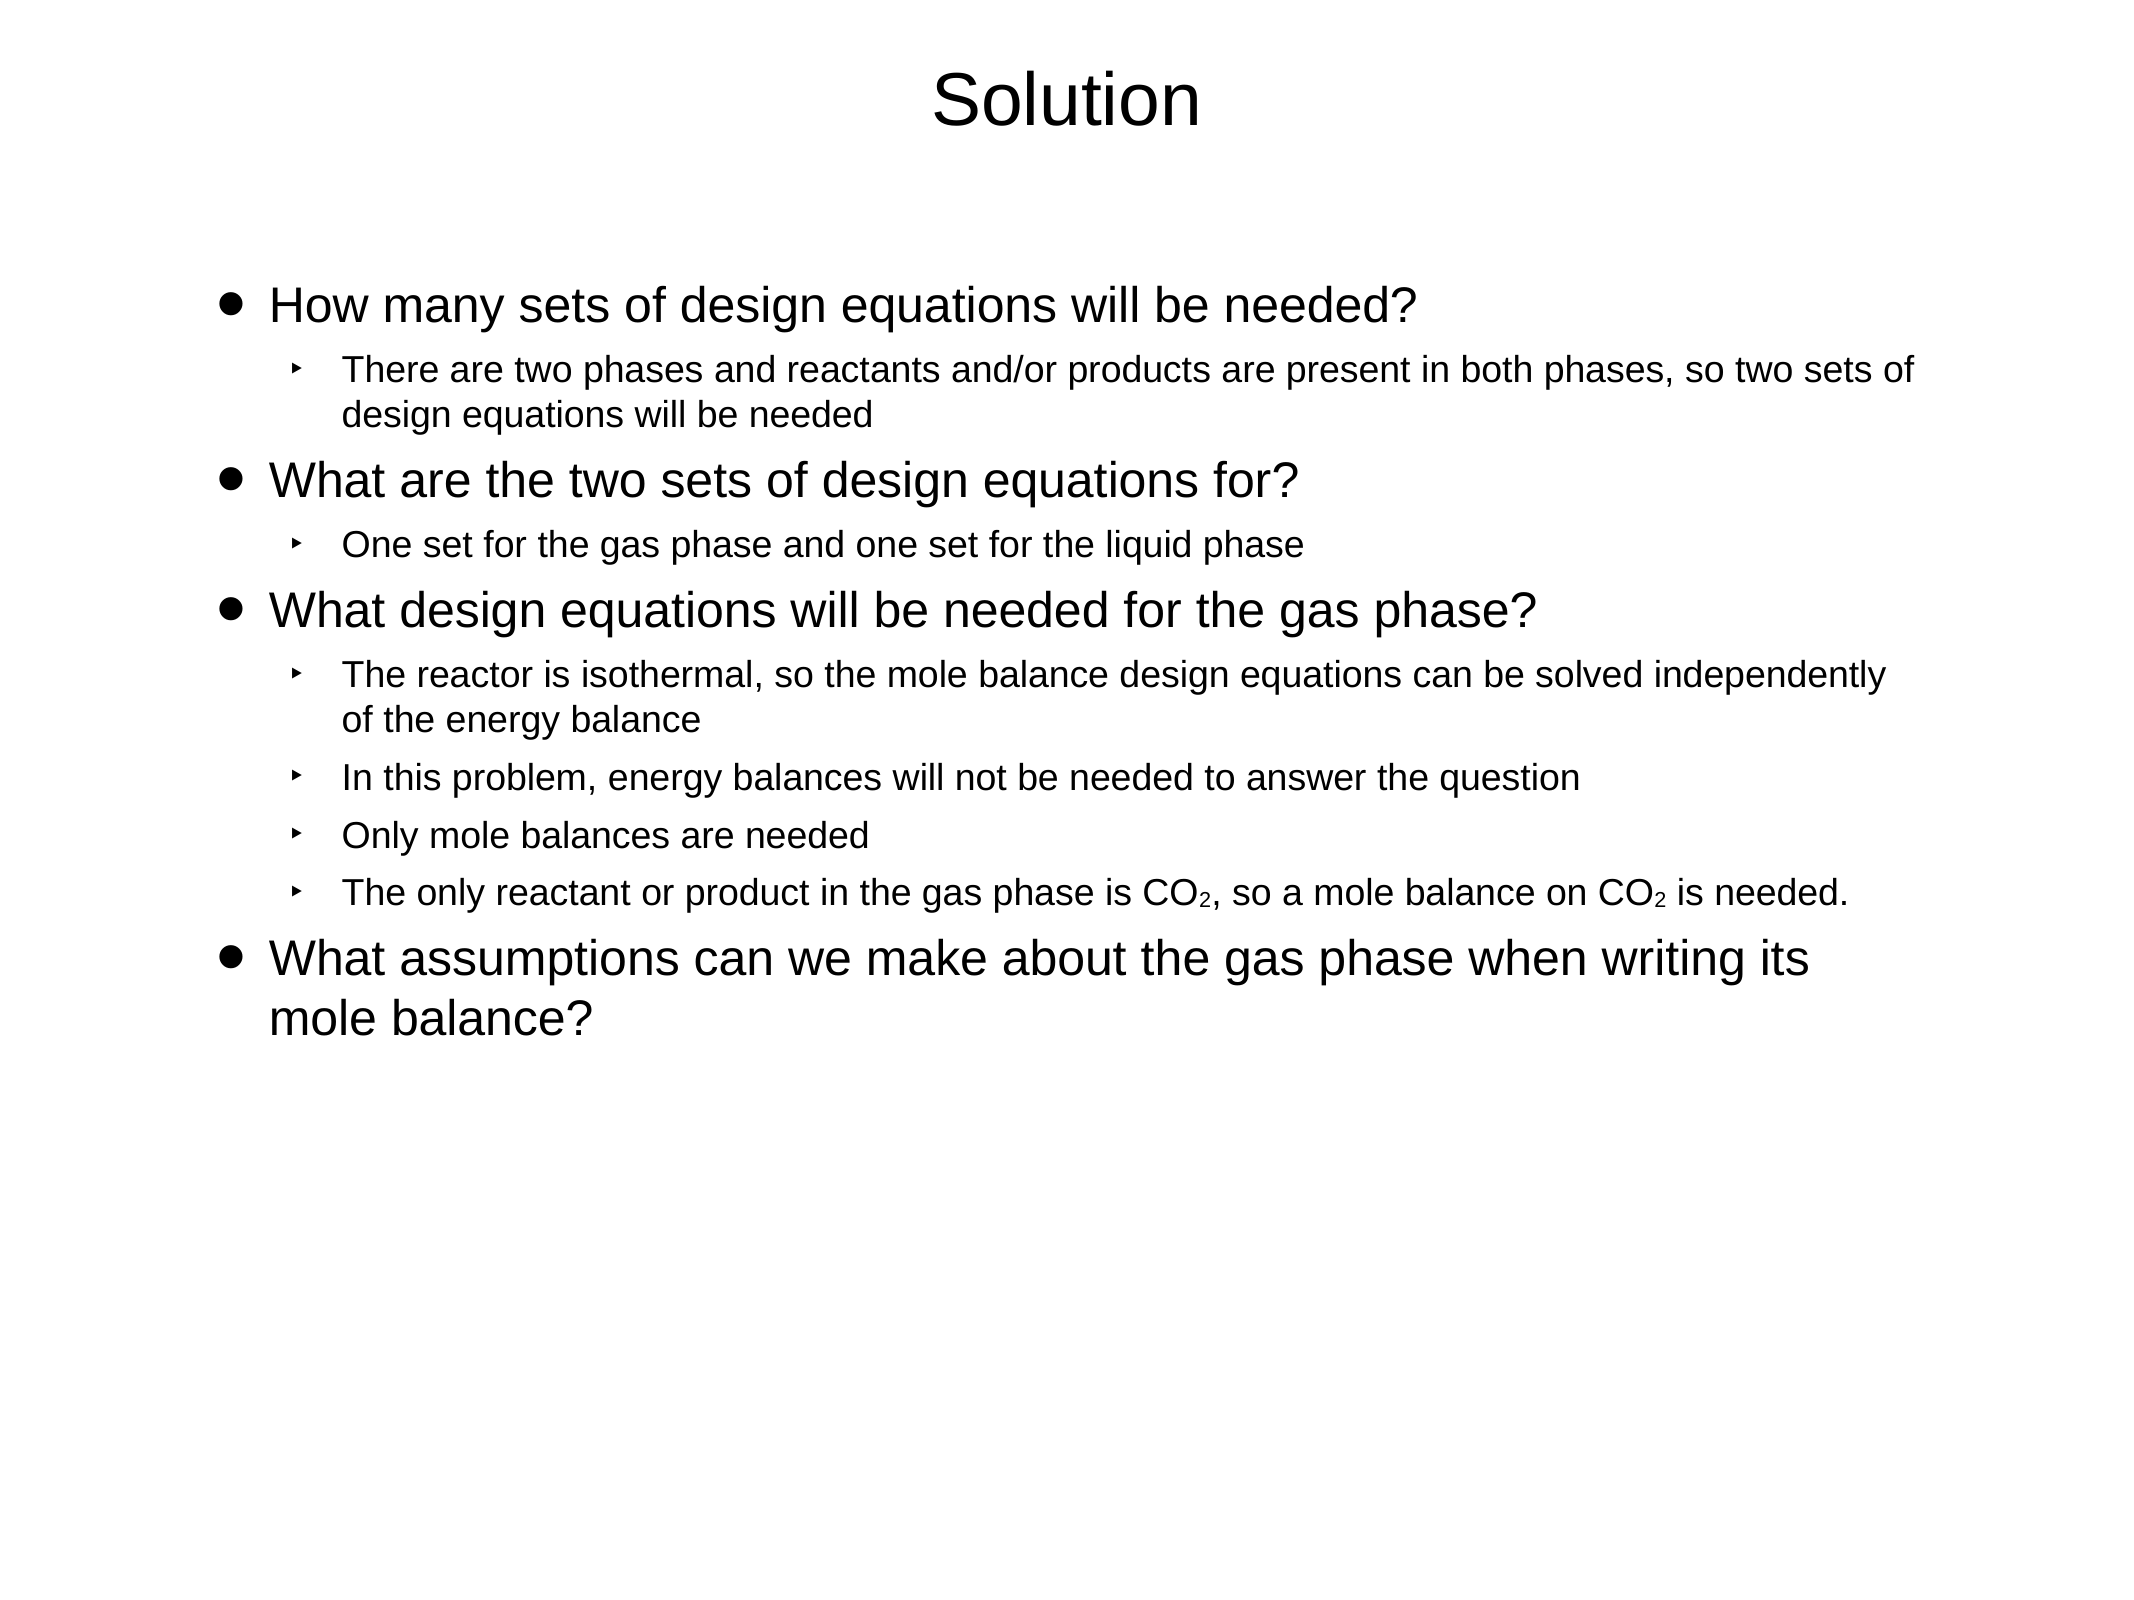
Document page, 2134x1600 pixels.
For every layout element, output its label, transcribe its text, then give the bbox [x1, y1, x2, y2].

title Solution [208, 41, 1925, 250]
list How many sets of design equations will be needed? There are two phases and reactants and/or products are present in both phases, so two sets of design equations will be needed What are the two sets of design equations for? One set for the gas phase and one set for the liquid phase What design equations will be needed for the gas phase? The reactor is isothermal, so the mole balance design equations can be solved independently of the energy balance In this problem, energy balances will not be needed to answer the question Only mole balances are needed The only reactant or product in the gas phase is CO2, so a mole balance on CO2 is needed. What assumptions can we make about the gas phase when writing its mole balance? [208, 264, 1925, 1463]
